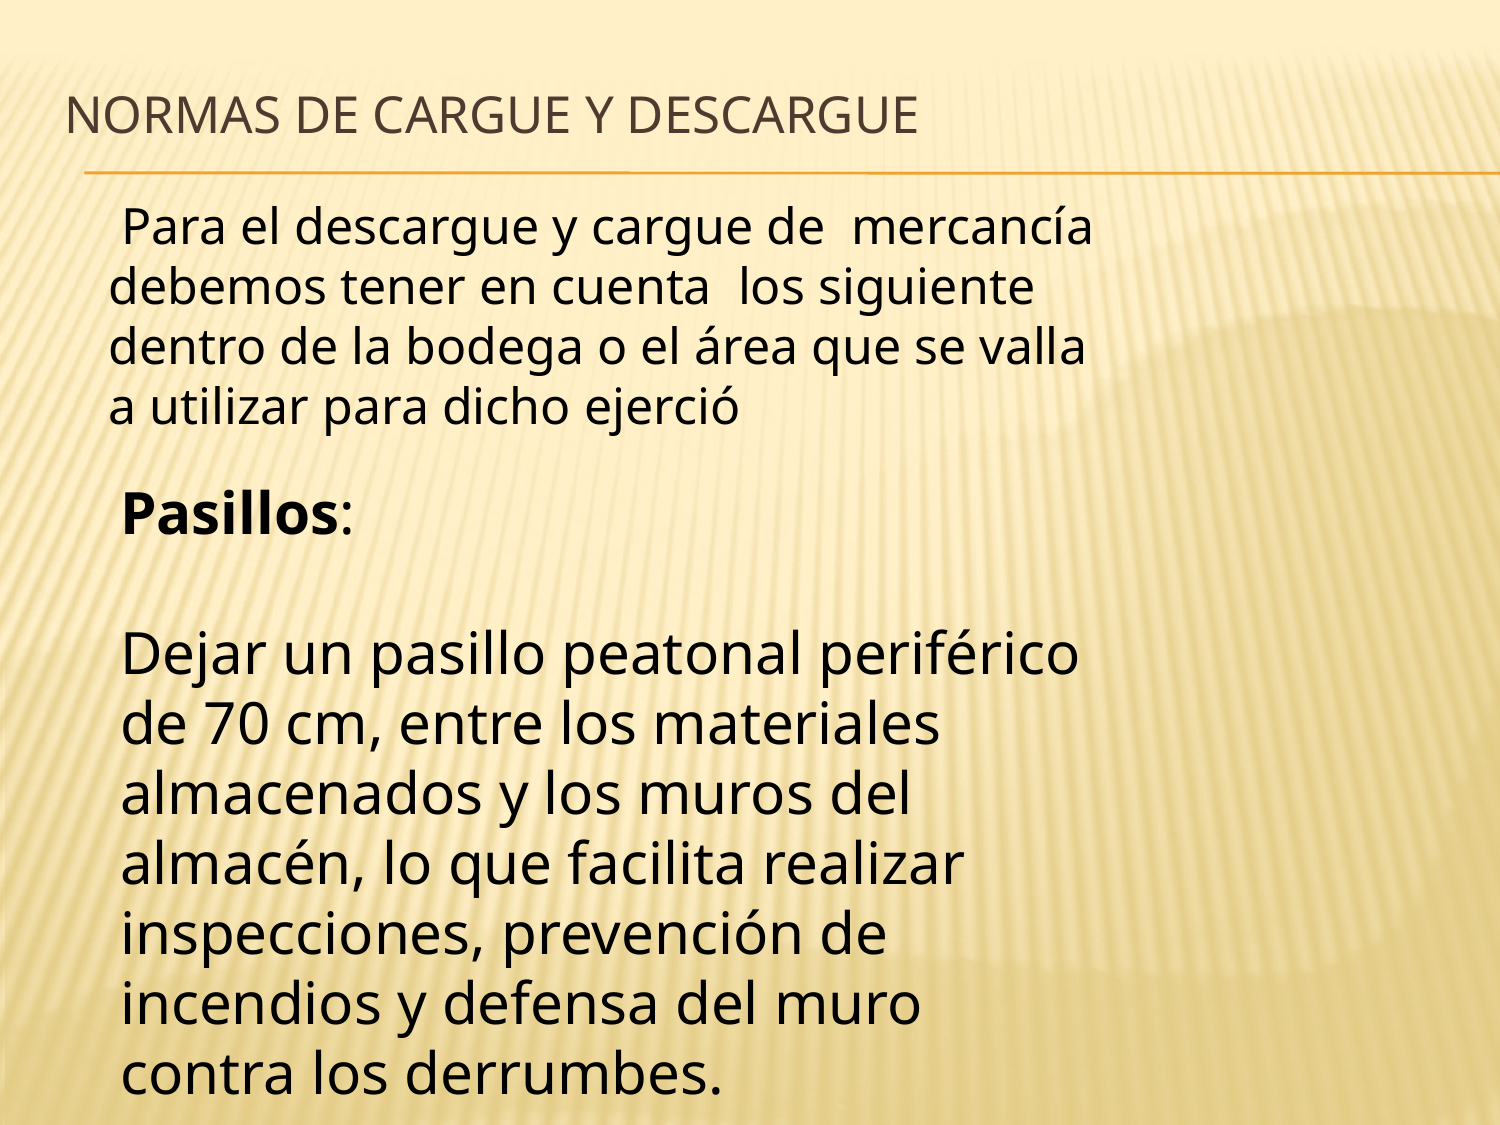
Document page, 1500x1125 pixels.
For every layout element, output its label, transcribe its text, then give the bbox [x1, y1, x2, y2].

text_box Para el descargue y cargue de mercancía debemos tener en cuenta los siguiente dentro de la bodega o el área que se valla a utilizar para dicho ejerció [93, 187, 1125, 443]
title Normas de cargue y descargue [49, 75, 1475, 213]
text_box Pasillos: Dejar un pasillo peatonal periférico de 70 cm, entre los materiales almacenados y los muros del almacén, lo que facilita realizar inspecciones, prevención de incendios y defensa del muro contra los derrumbes. [105, 468, 1114, 1114]
text_box [117, 729, 1126, 880]
